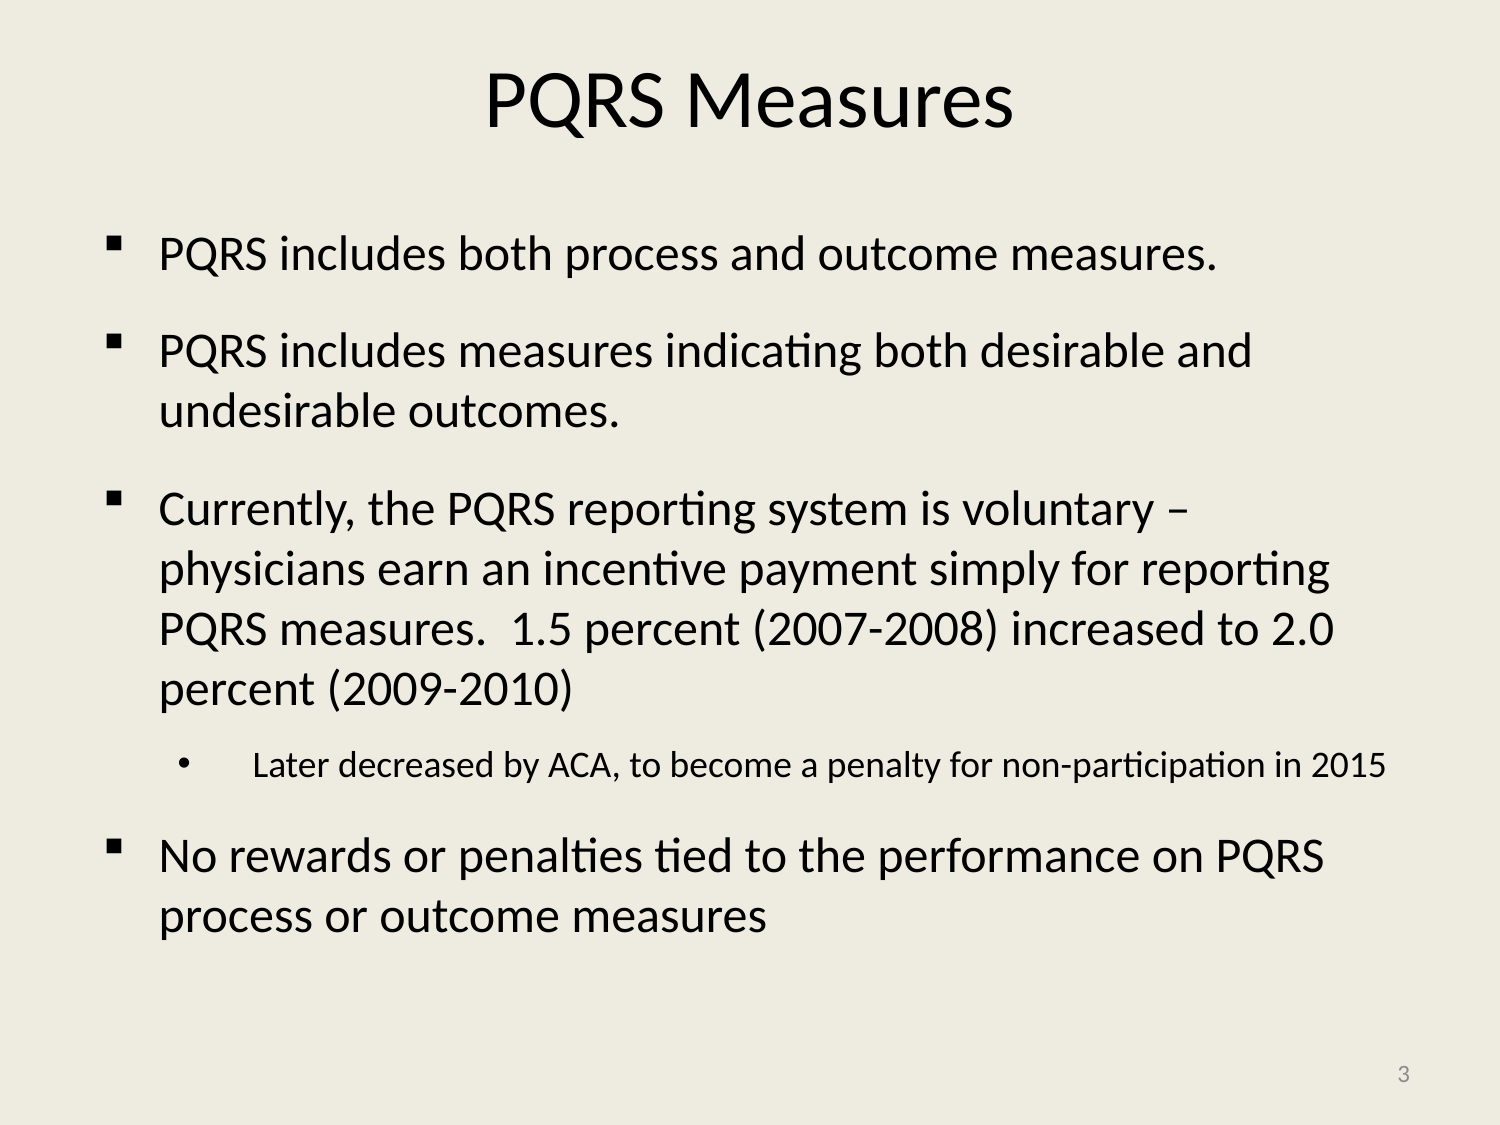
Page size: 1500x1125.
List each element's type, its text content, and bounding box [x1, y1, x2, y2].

title PQRS Measures [112, 12, 1388, 175]
subtitle PQRS includes both process and outcome measures. PQRS includes measures indicating both desirable and undesirable outcomes. Currently, the PQRS reporting system is voluntary – physicians earn an incentive payment simply for reporting PQRS measures. 1.5 percent (2007-2008) increased to 2.0 percent (2009-2010) Later decreased by ACA, to become a penalty for non-participation in 2015 No rewards or penalties tied to the performance on PQRS process or outcome measures [87, 212, 1413, 925]
slide_number 3 [1074, 1042, 1425, 1103]
